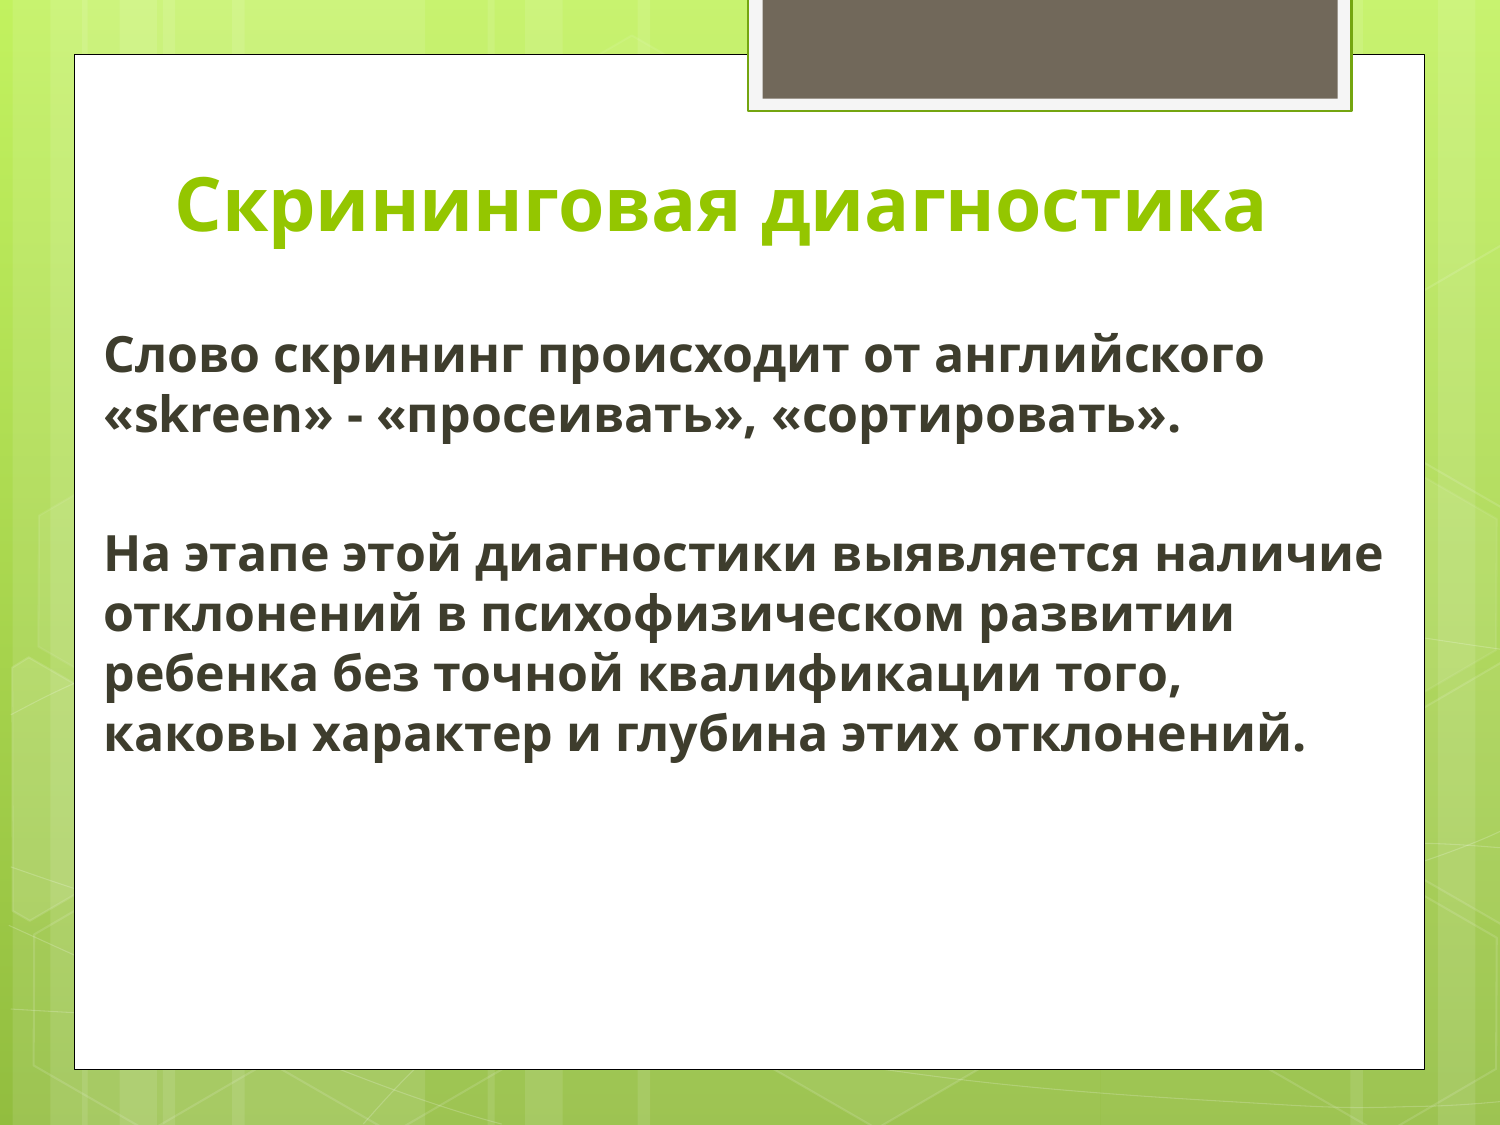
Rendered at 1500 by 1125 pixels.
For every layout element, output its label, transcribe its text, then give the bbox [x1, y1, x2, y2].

list Слово скрининг происходит от английского «skreen» - «просеивать», «сортировать». На этапе этой диагностики выявляется наличие отклонений в психофизическом развитии ребенка без точной квалификации того, каковы характер и глубина этих отклонений. [88, 314, 1400, 953]
title Скрининговая диагностика [159, 66, 1312, 254]
